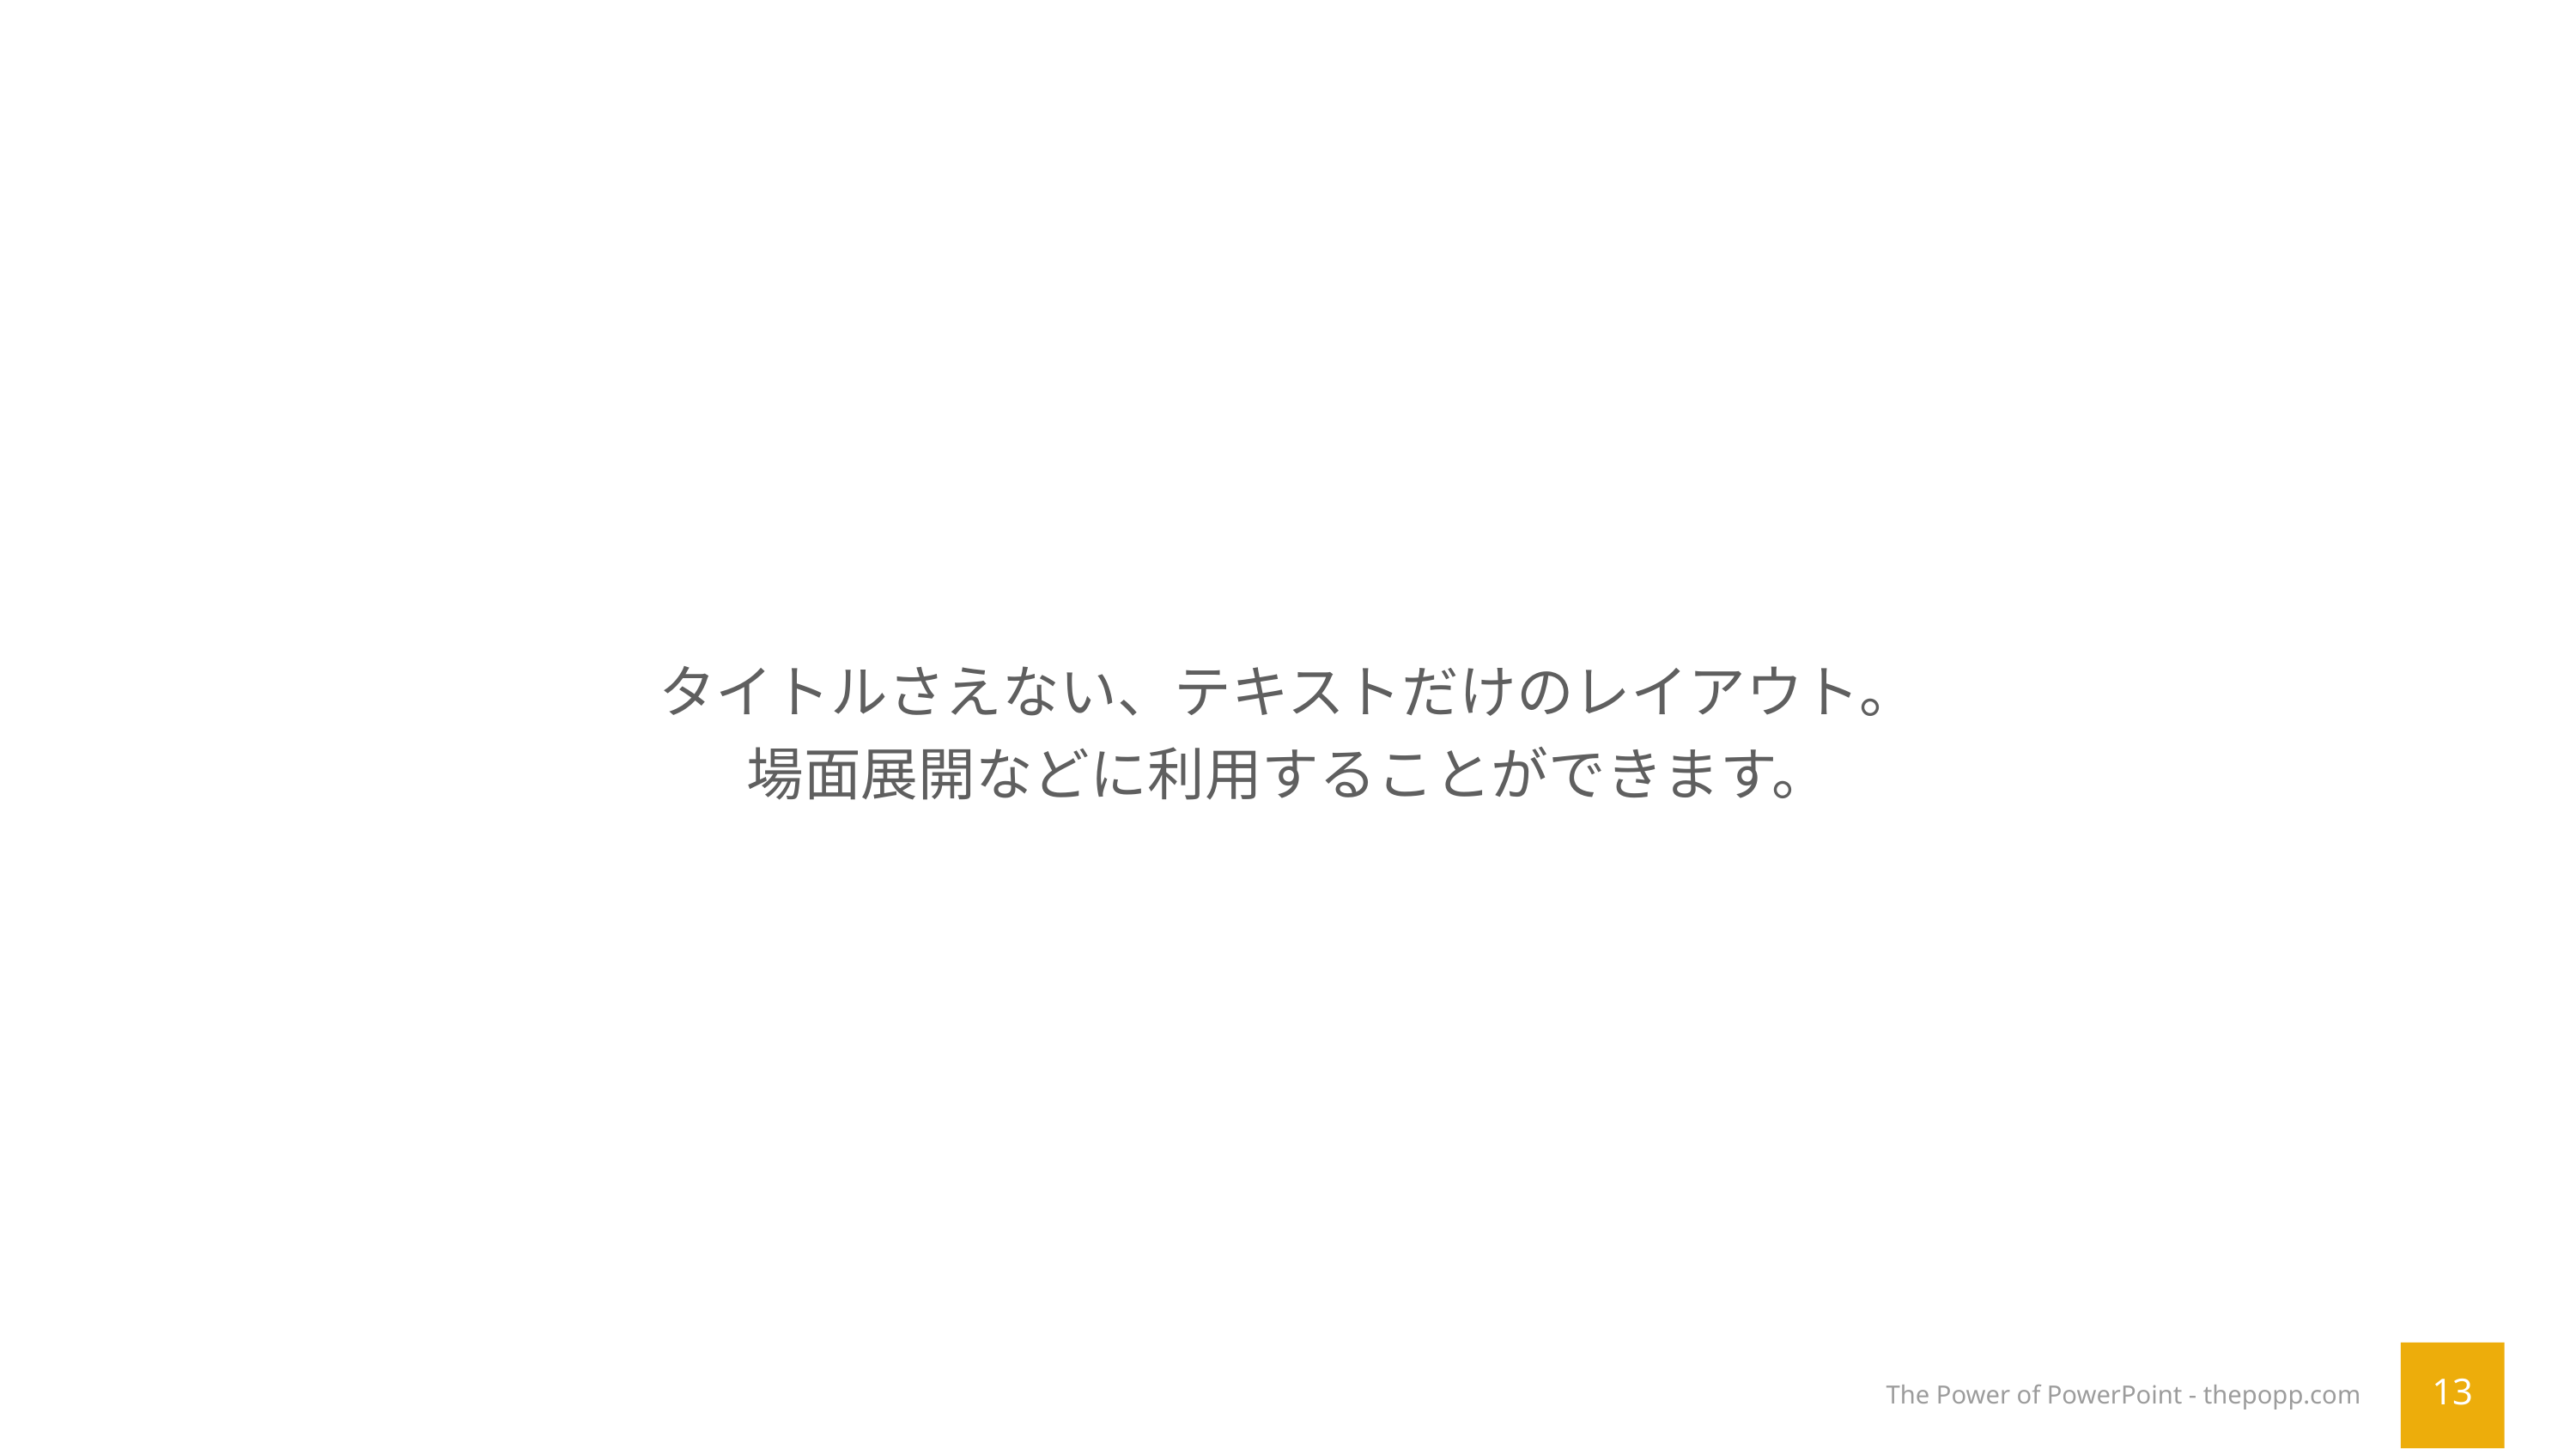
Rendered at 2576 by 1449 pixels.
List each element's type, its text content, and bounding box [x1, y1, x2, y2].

list タイトルさえない、テキストだけのレイアウト。 場面展開などに利用することができます。 [370, 584, 2206, 864]
footer The Power of PowerPoint - thepopp.com [1504, 1355, 2374, 1433]
slide_number 13 [2400, 1355, 2505, 1433]
